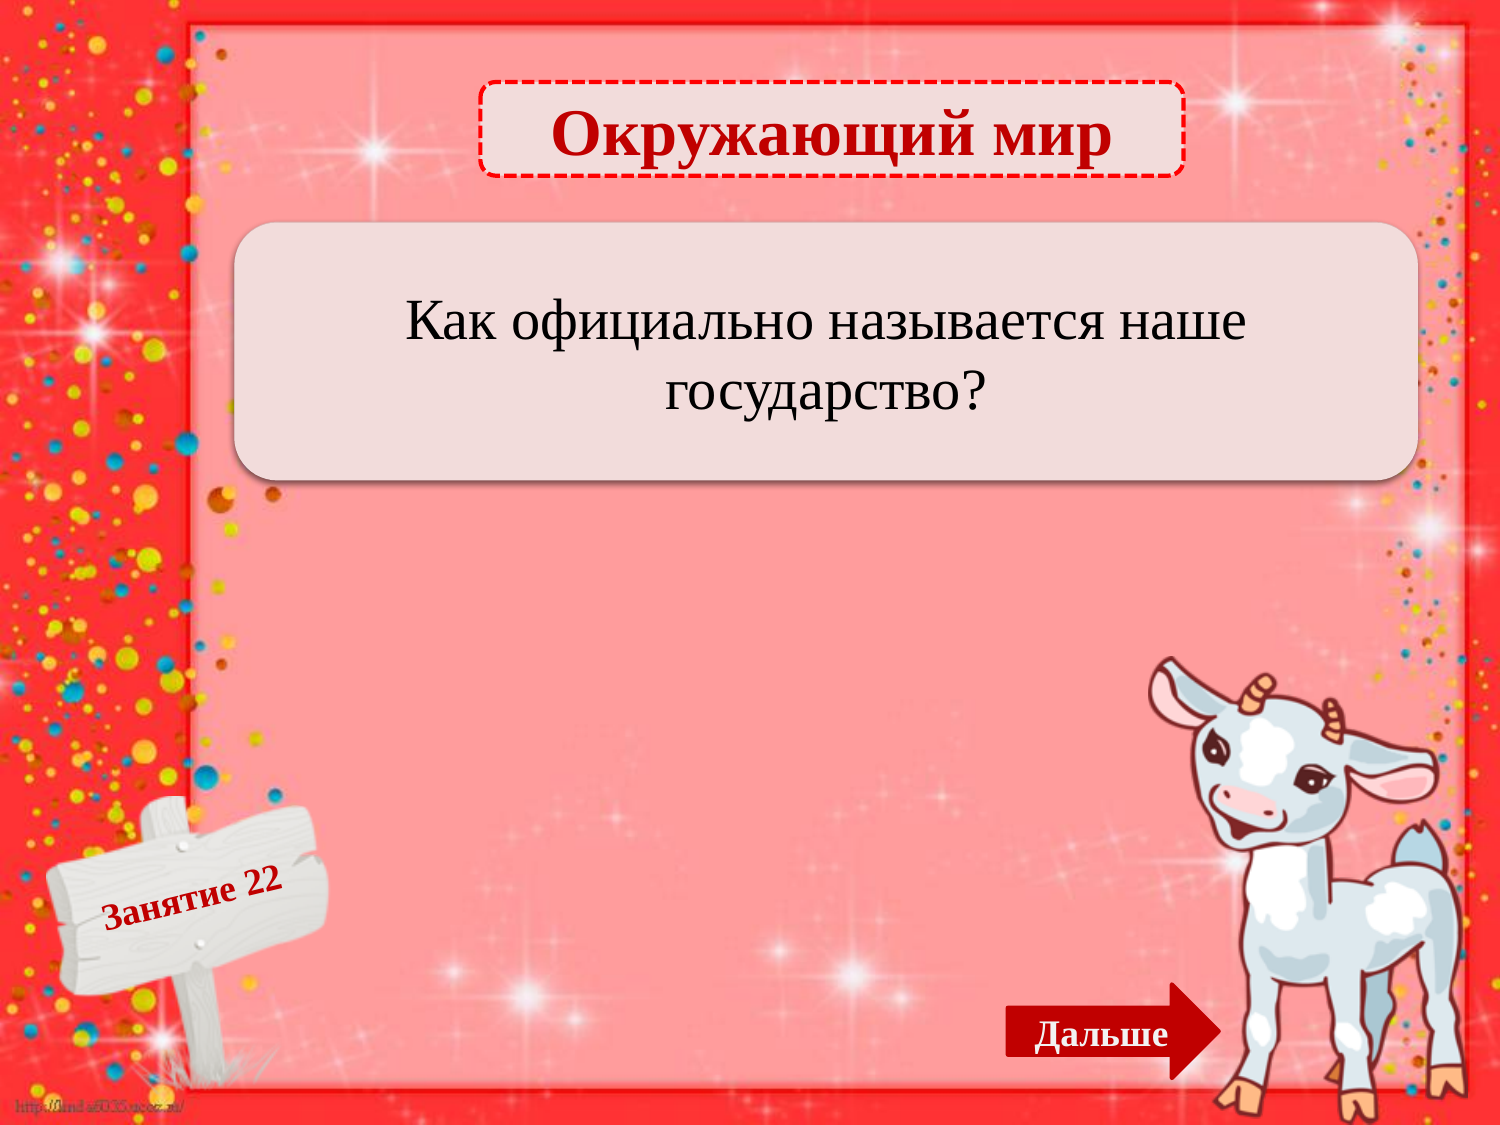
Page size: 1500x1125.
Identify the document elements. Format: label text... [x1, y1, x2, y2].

picture [0, 0, 1500, 1125]
text_box [232, 220, 1421, 483]
text_box Дальше [1005, 982, 1221, 1081]
text_box Окружающий мир [478, 79, 1186, 178]
